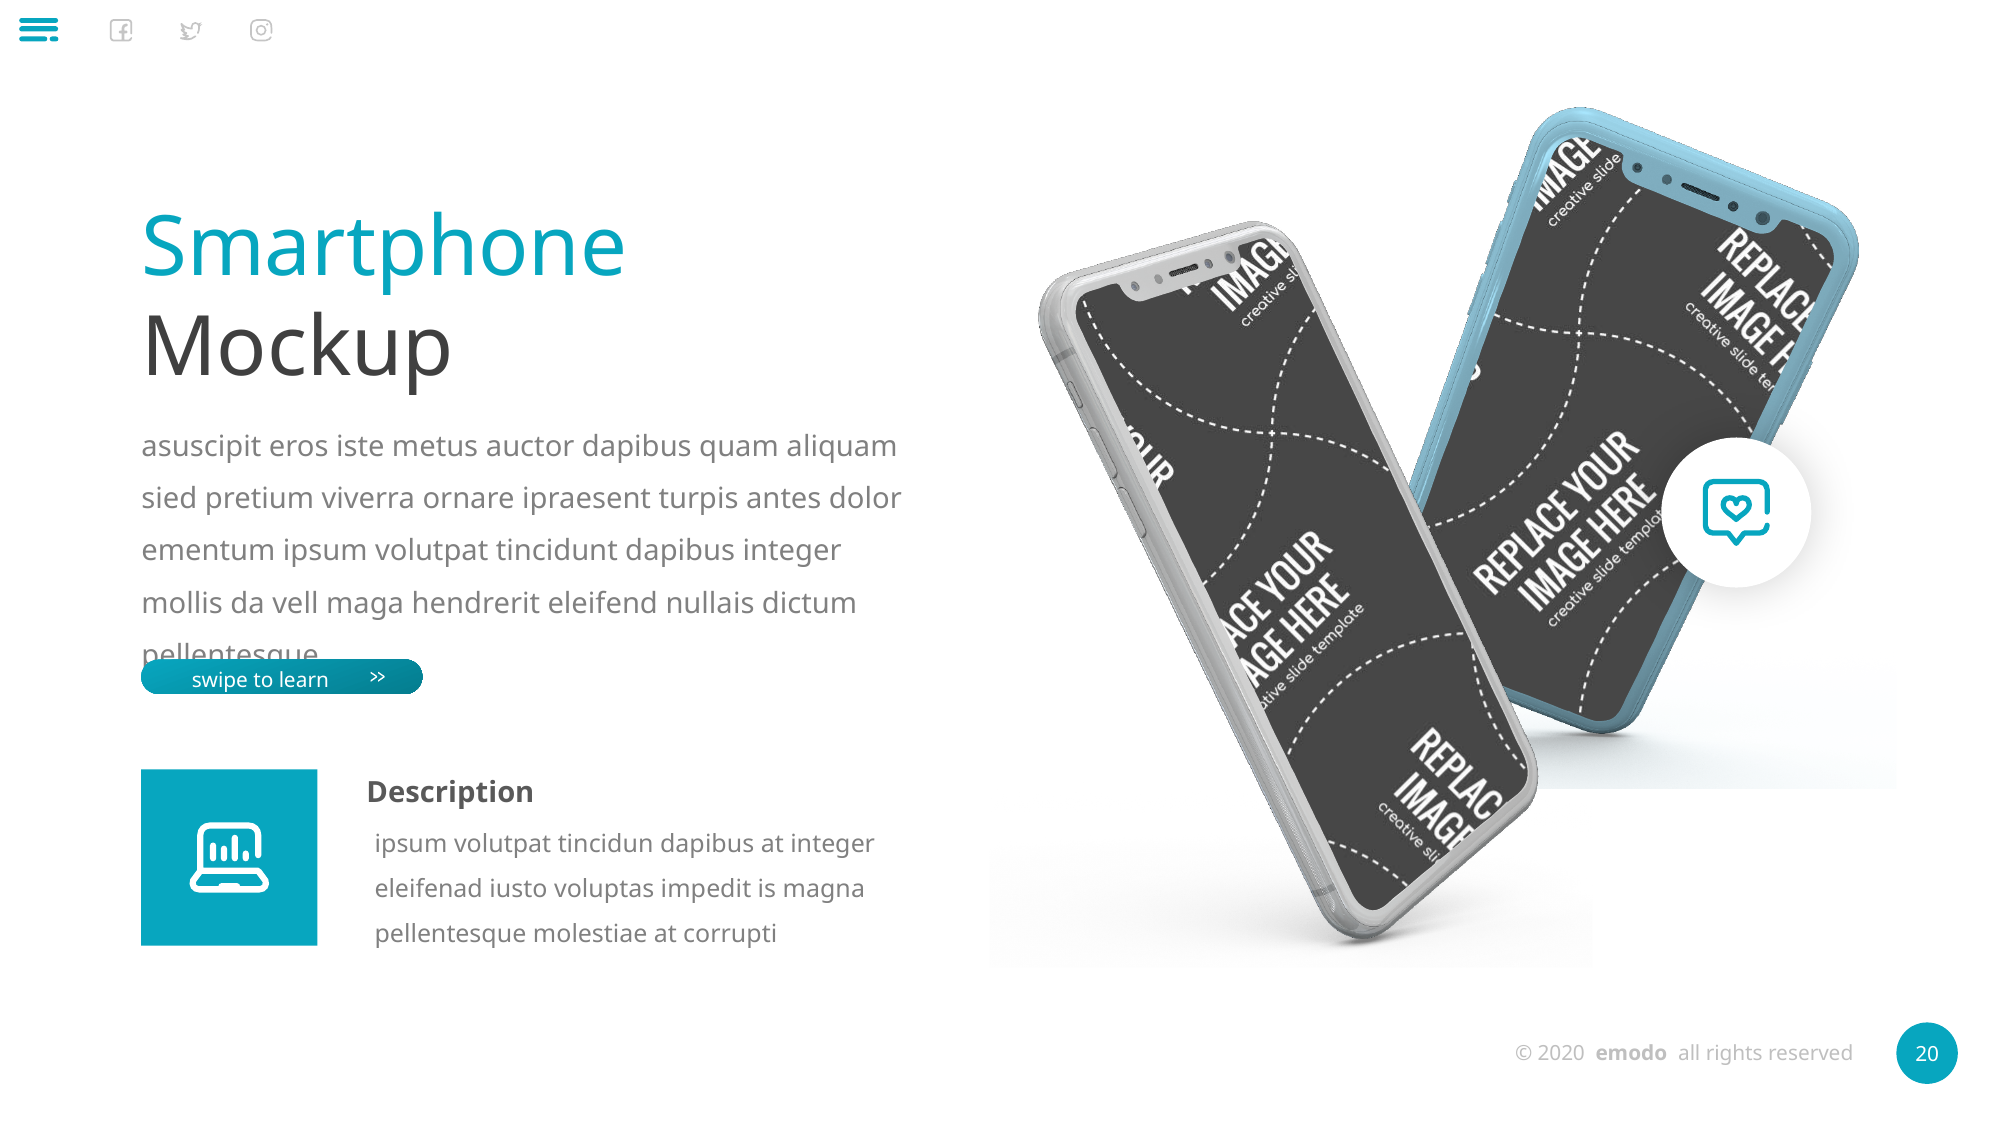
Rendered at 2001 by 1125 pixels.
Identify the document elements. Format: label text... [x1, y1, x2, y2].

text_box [1523, 1022, 1958, 1084]
text_box Description [366, 756, 535, 809]
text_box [141, 646, 423, 696]
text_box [19, 17, 273, 42]
text_box ipsum volutpat tincidun dapibus at integer eleifenad iusto voluptas impedit is magna pellentesque molestiae at corrupti [374, 812, 883, 947]
text_box [140, 768, 318, 947]
text_box Smartphone Mockup [141, 191, 813, 392]
text_box asuscipit eros iste metus auctor dapibus quam aliquam sied pretium viverra ornare ipraesent turpis antes dolor ementum ipsum volutpat tincidunt dapibus integer mollis da vell maga hendrerit eleifend nullais dictum pellentesque [141, 409, 931, 672]
picture [989, 106, 1897, 968]
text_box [1661, 437, 1812, 588]
text_box [189, 822, 270, 893]
